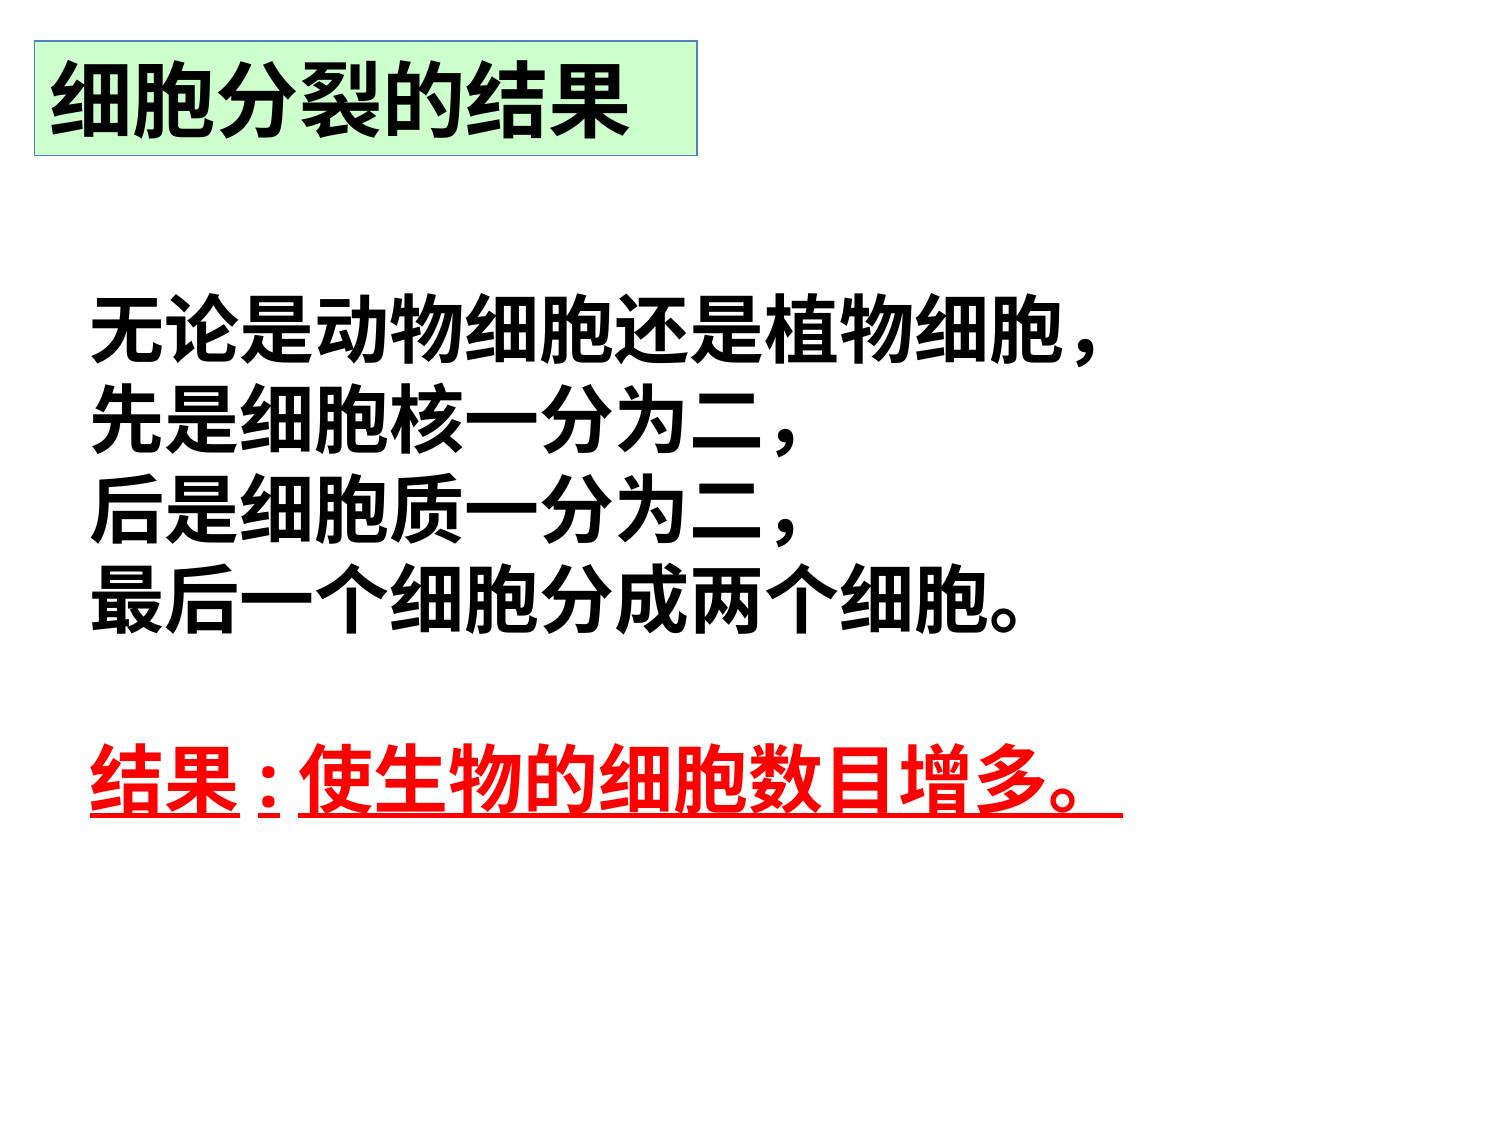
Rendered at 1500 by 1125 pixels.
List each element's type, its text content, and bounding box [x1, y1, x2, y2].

text_box 无论是动物细胞还是植物细胞， 先是细胞核一分为二， 后是细胞质一分为二， 最后一个细胞分成两个细胞。 结果:使生物的细胞数目增多。 [74, 274, 1425, 830]
text_box 细胞分裂的结果 [34, 40, 697, 156]
